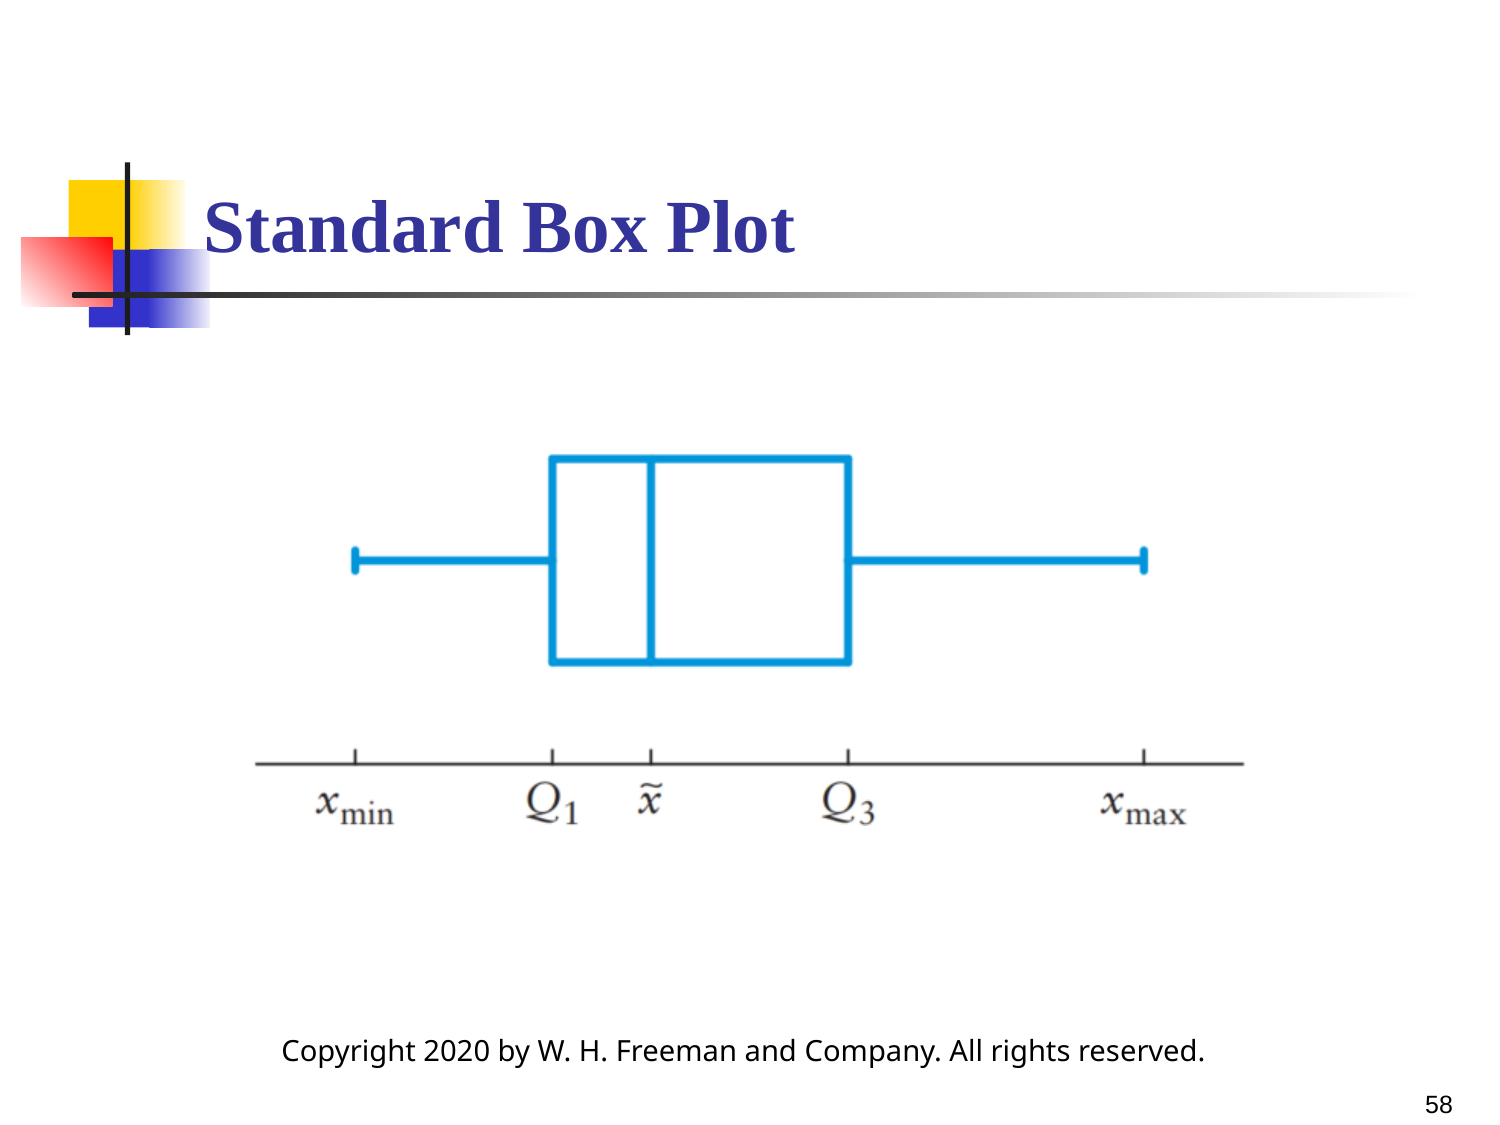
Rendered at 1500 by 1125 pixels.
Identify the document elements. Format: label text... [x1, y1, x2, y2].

picture [254, 453, 1246, 826]
title Standard Box Plot [188, 35, 1468, 275]
